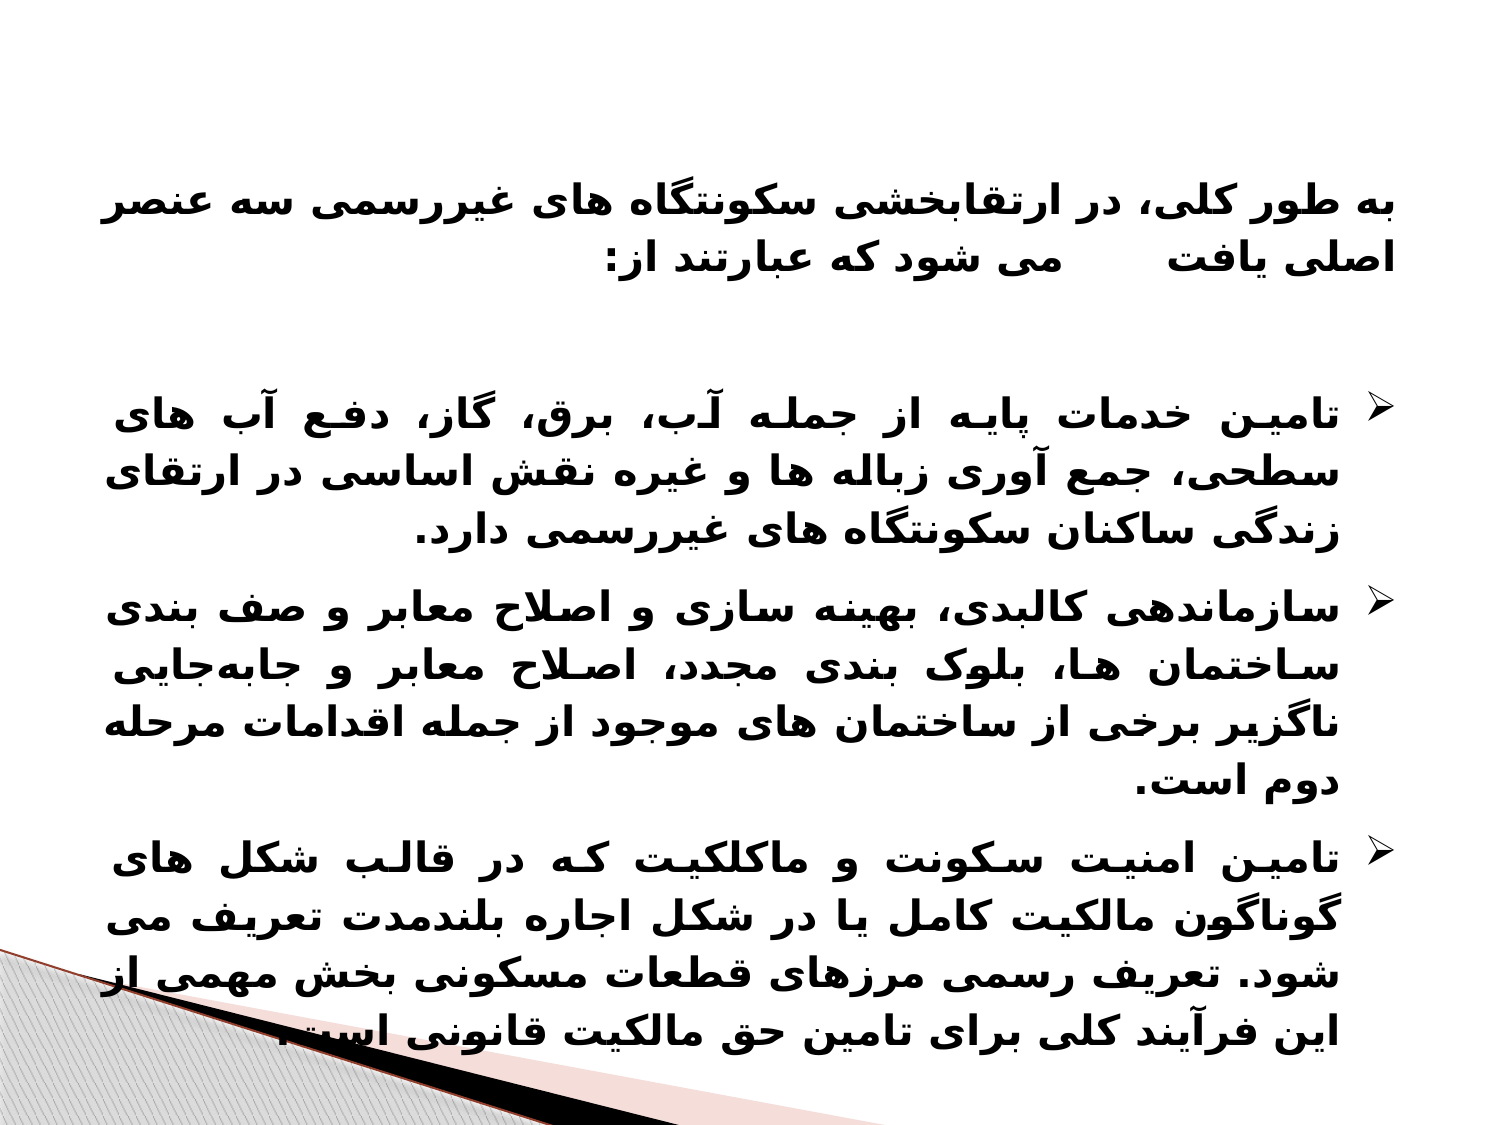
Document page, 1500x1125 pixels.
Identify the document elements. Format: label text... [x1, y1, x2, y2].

text_box به طور کلی، در ارتقابخشی سکونتگاه های غیررسمی سه عنصر اصلی یافت می شود که عبارتند از: تامین خدمات پایه از جمله آب، برق، گاز، دفع آب های سطحی، جمع آوری زباله ها و غیره نقش اساسی در ارتقای زندگی ساکنان سکونتگاه های غیررسمی دارد. سازماندهی کالبدی، بهینه سازی و اصلاح معابر و صف بندی ساختمان ها، بلوک بندی مجدد، اصلاح معابر و جابه‌جایی ناگزیر برخی از ساختمان های موجود از جمله اقدامات مرحله دوم است. تامین امنیت سکونت و ماکلکیت که در قالب شکل های گوناگون مالکیت کامل یا در شکل اجاره بلندمدت تعریف می شود. تعریف رسمی مرزهای قطعات مسکونی بخش مهمی از این فرآیند کلی برای تامین حق مالکیت قانونی است. [87, 157, 1413, 1061]
